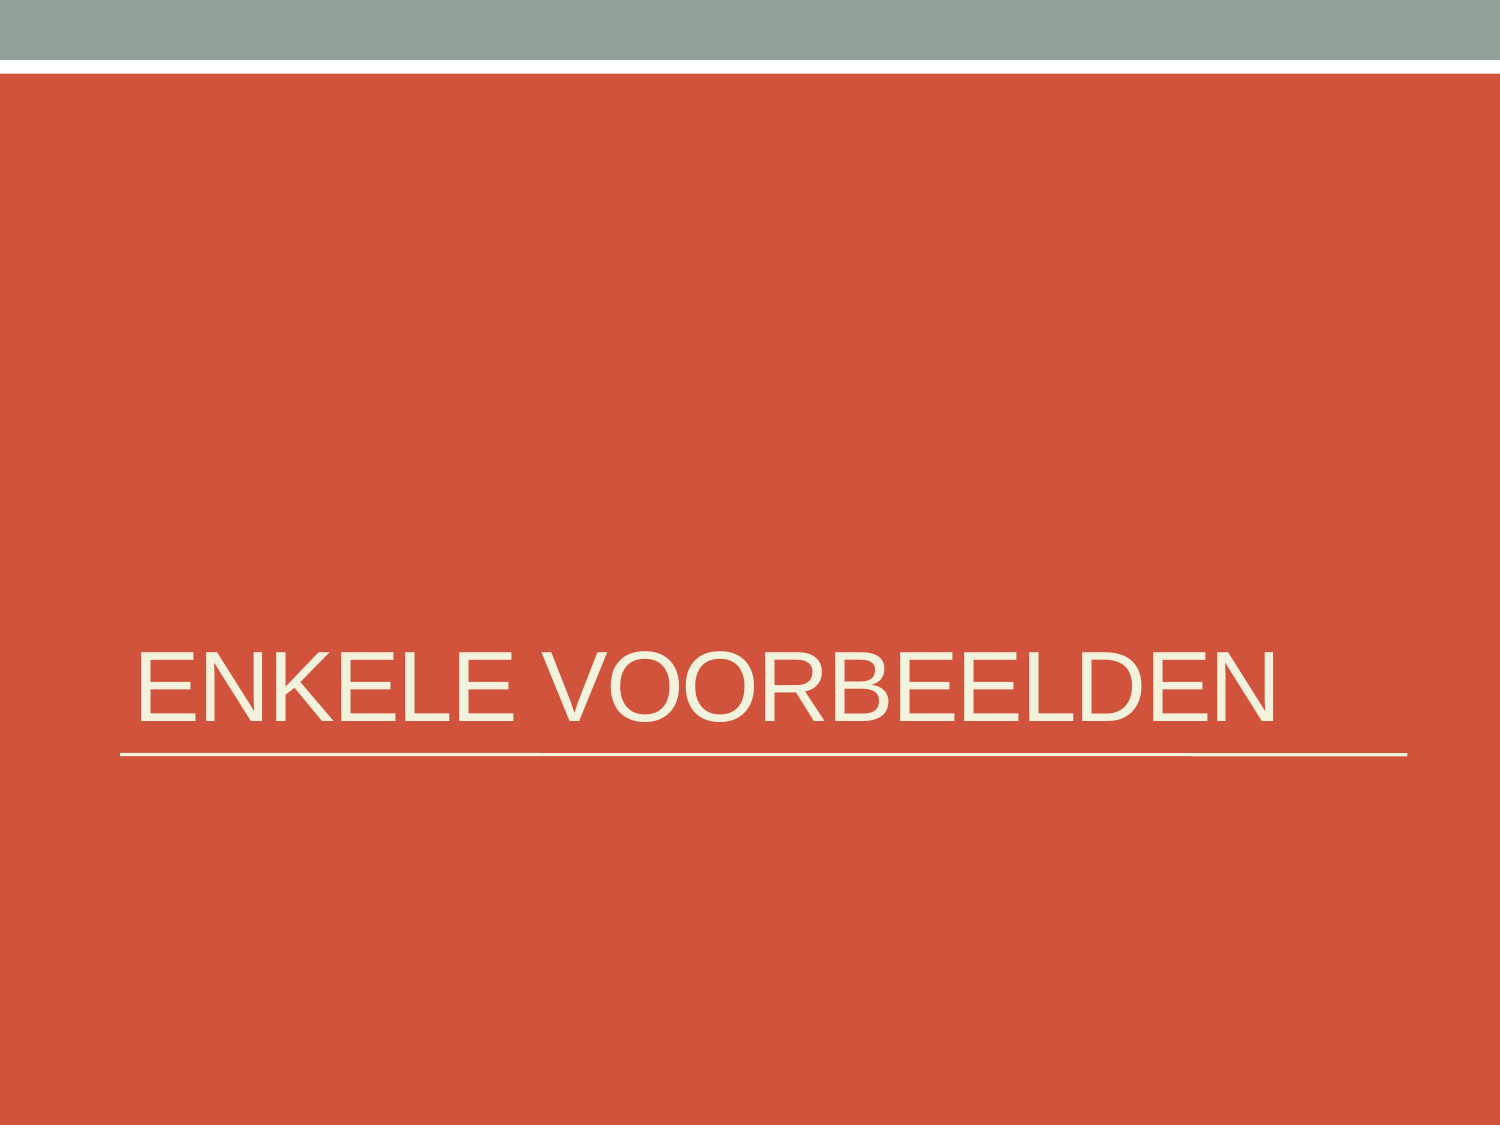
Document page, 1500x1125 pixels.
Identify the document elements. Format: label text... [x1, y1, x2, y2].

title Enkele voorbeelden [118, 387, 1394, 749]
